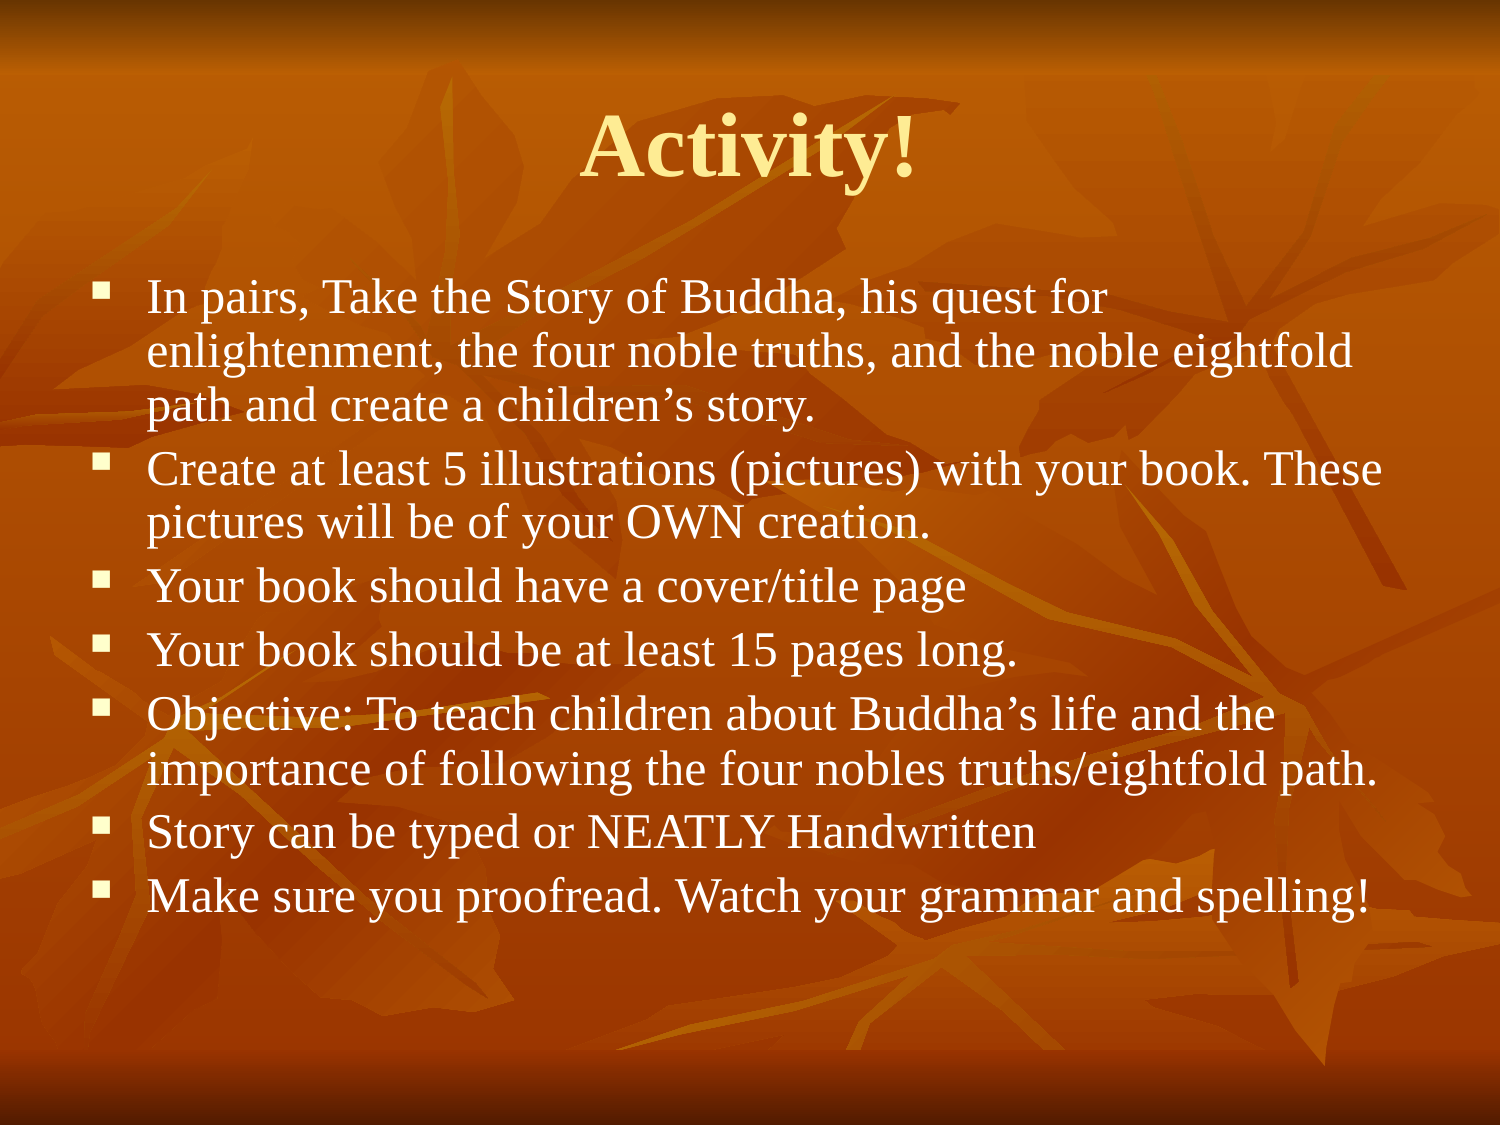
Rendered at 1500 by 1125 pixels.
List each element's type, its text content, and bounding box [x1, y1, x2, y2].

title Activity! [74, 45, 1426, 234]
list In pairs, Take the Story of Buddha, his quest for enlightenment, the four noble truths, and the noble eightfold path and create a children’s story. Create at least 5 illustrations (pictures) with your book. These pictures will be of your OWN creation. Your book should have a cover/title page Your book should be at least 15 pages long. Objective: To teach children about Buddha’s life and the importance of following the four nobles truths/eightfold path. Story can be typed or NEATLY Handwritten Make sure you proofread. Watch your grammar and spelling! [74, 262, 1426, 1006]
